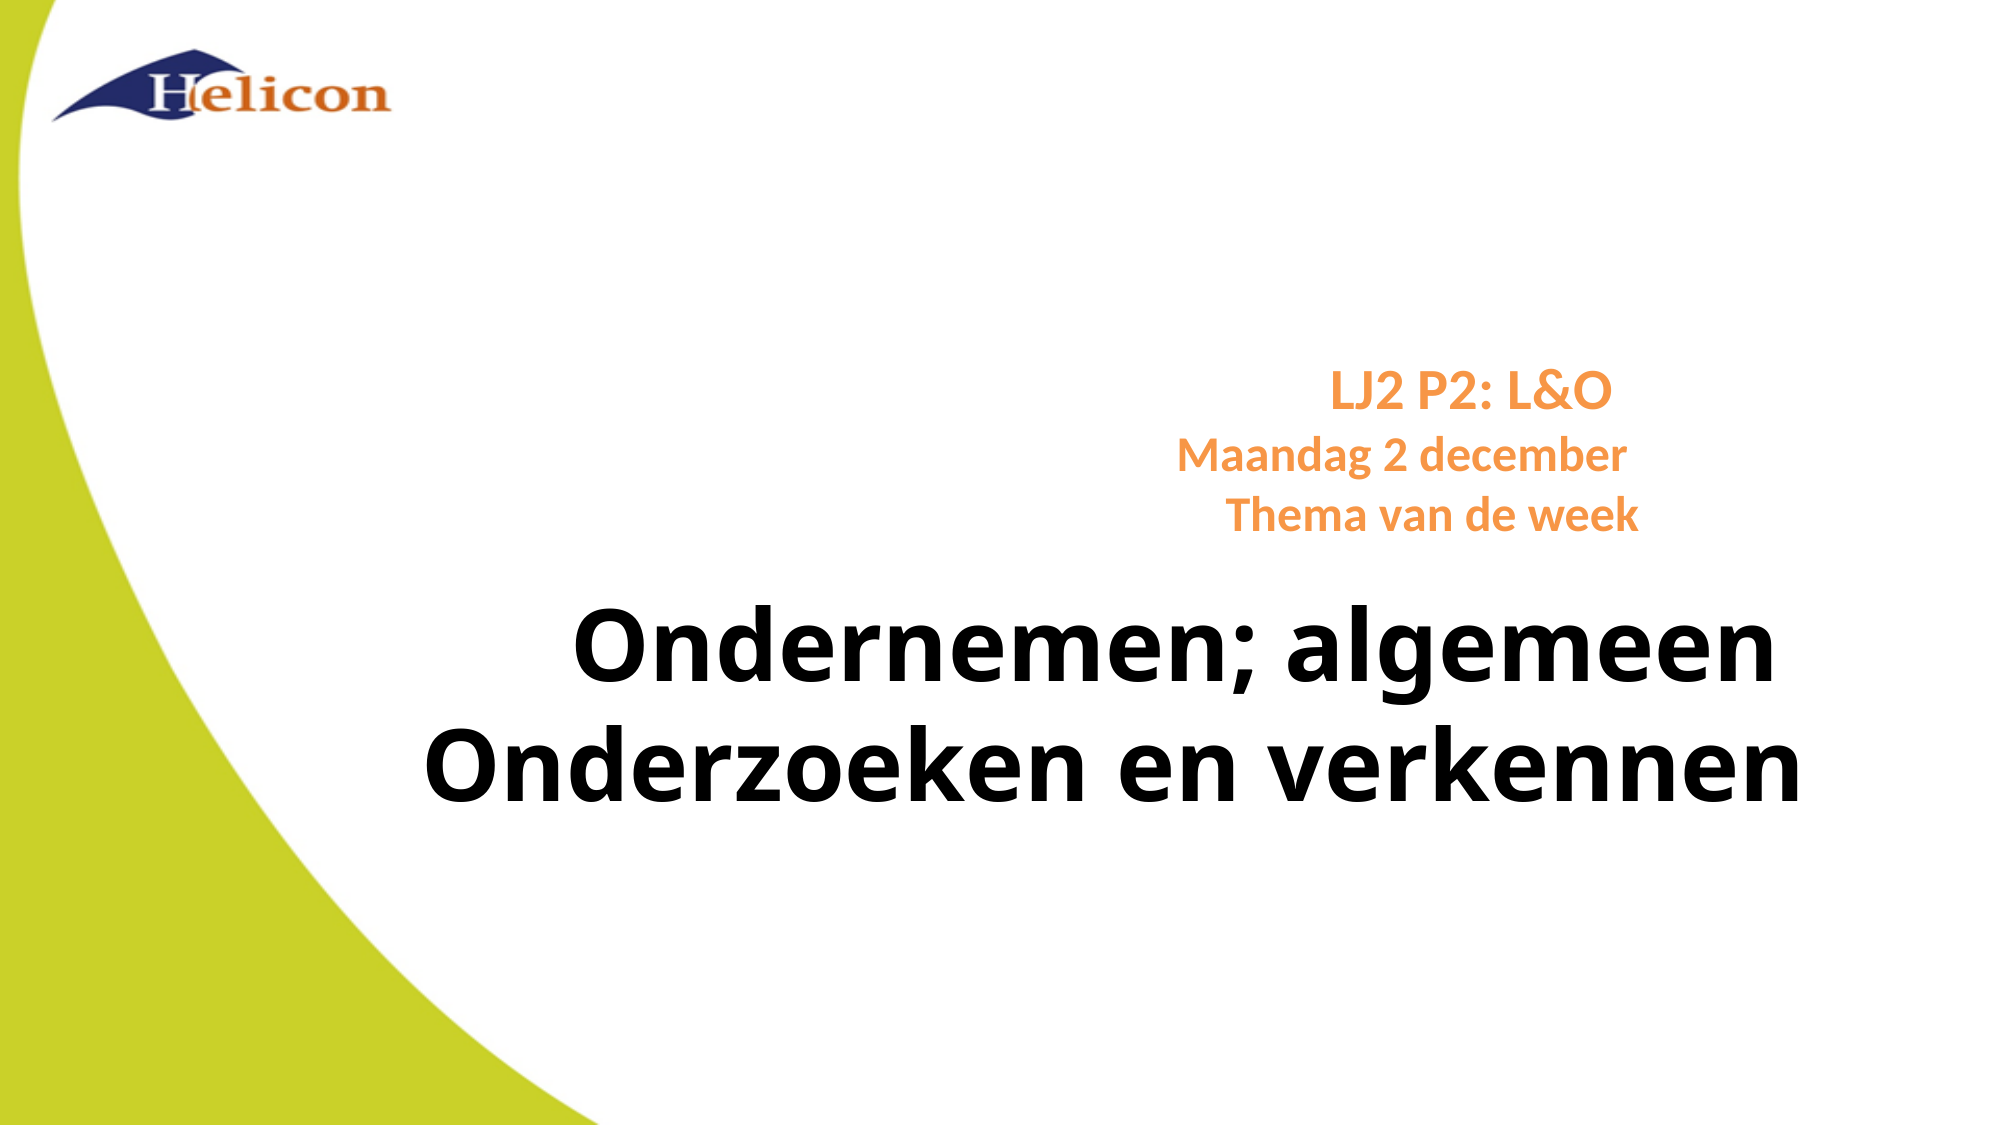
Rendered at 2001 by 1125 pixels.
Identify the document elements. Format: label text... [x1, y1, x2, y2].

text_box Ondernemen; algemeen Onderzoeken en verkennen [406, 573, 1822, 829]
text_box LJ2 P2: L&O Maandag 2 december Thema van de week [630, 344, 1655, 549]
picture [0, 0, 2000, 1125]
